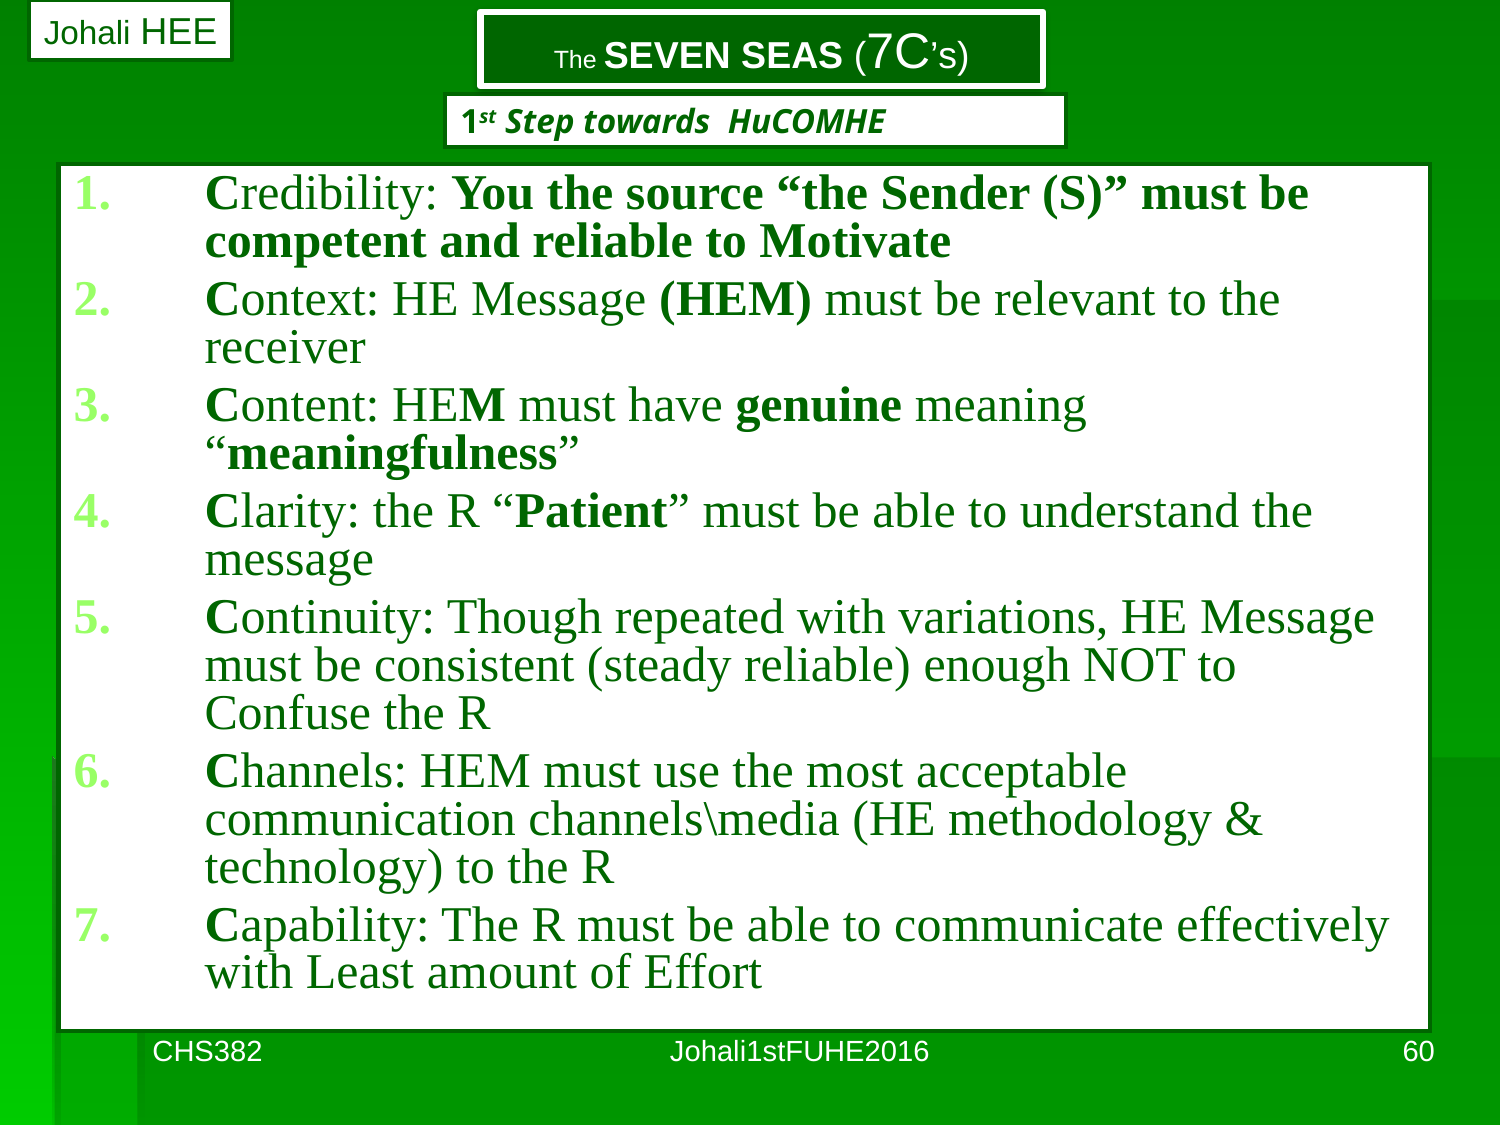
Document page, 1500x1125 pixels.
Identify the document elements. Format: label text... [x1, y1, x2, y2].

slide_number CHS382 [137, 1033, 450, 1103]
slide_number 60 [1137, 1024, 1451, 1103]
footer Johali1stFUHE2016 [562, 1033, 1038, 1103]
title 1st Step towards HuCOMHE [443, 92, 1068, 149]
list Credibility: You the source “the Sender (S)” must be competent and reliable to Motivate Context: HE Message (HEM) must be relevant to the receiver Content: HEM must have genuine meaning “meaningfulness” Clarity: the R “Patient” must be able to understand the message Continuity: Though repeated with variations, HE Message must be consistent (steady reliable) enough NOT to Confuse the R Channels: HEM must use the most acceptable communication channels\media (HE methodology & technology) to the R Capability: The R must be able to communicate effectively with Least amount of Effort [56, 162, 1432, 1033]
text_box Johali HEE [27, 0, 234, 62]
text_box The SEVEN SEAS (7C’s) [477, 9, 1046, 89]
